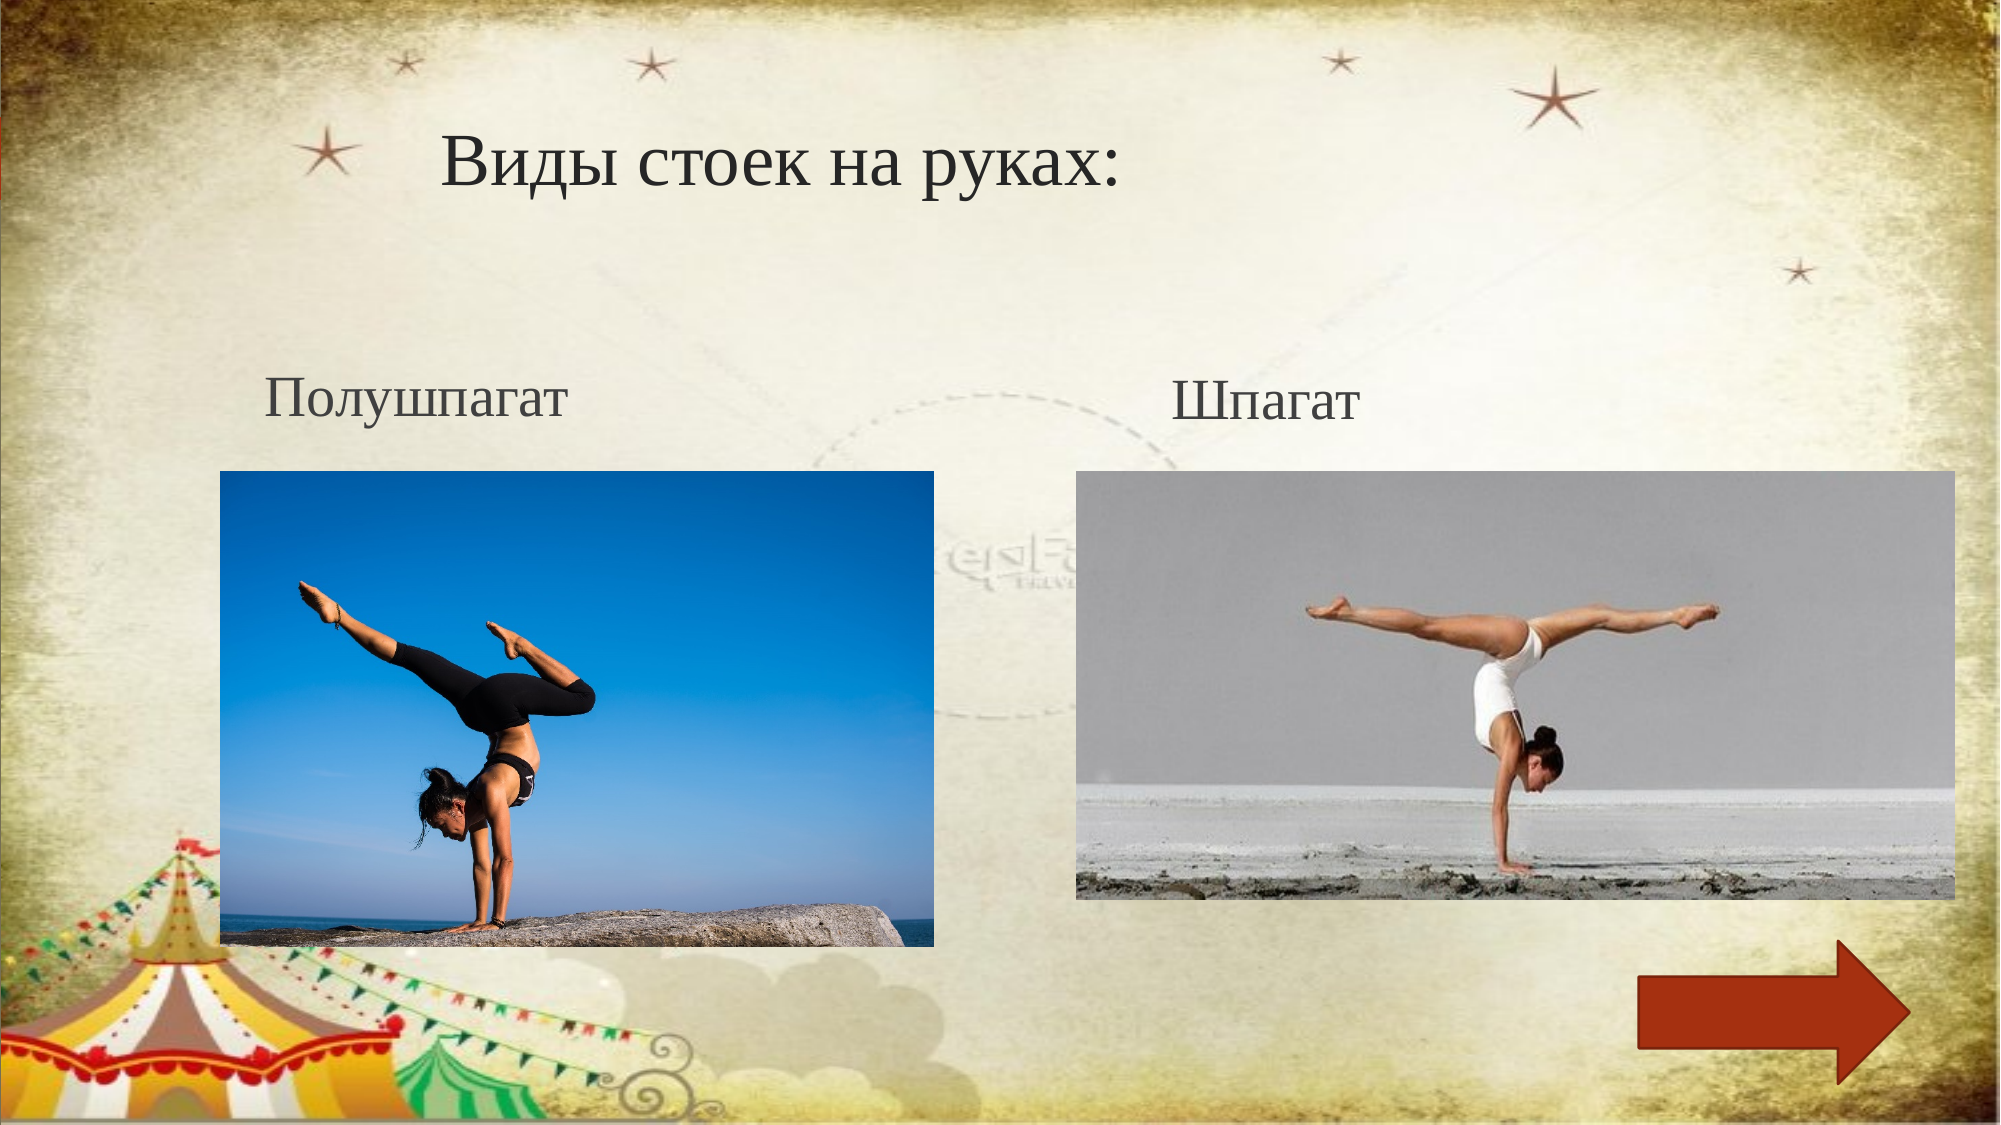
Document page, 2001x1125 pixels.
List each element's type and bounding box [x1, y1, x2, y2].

picture [1, 0, 2000, 1125]
list [220, 470, 934, 947]
list [1076, 470, 1955, 901]
